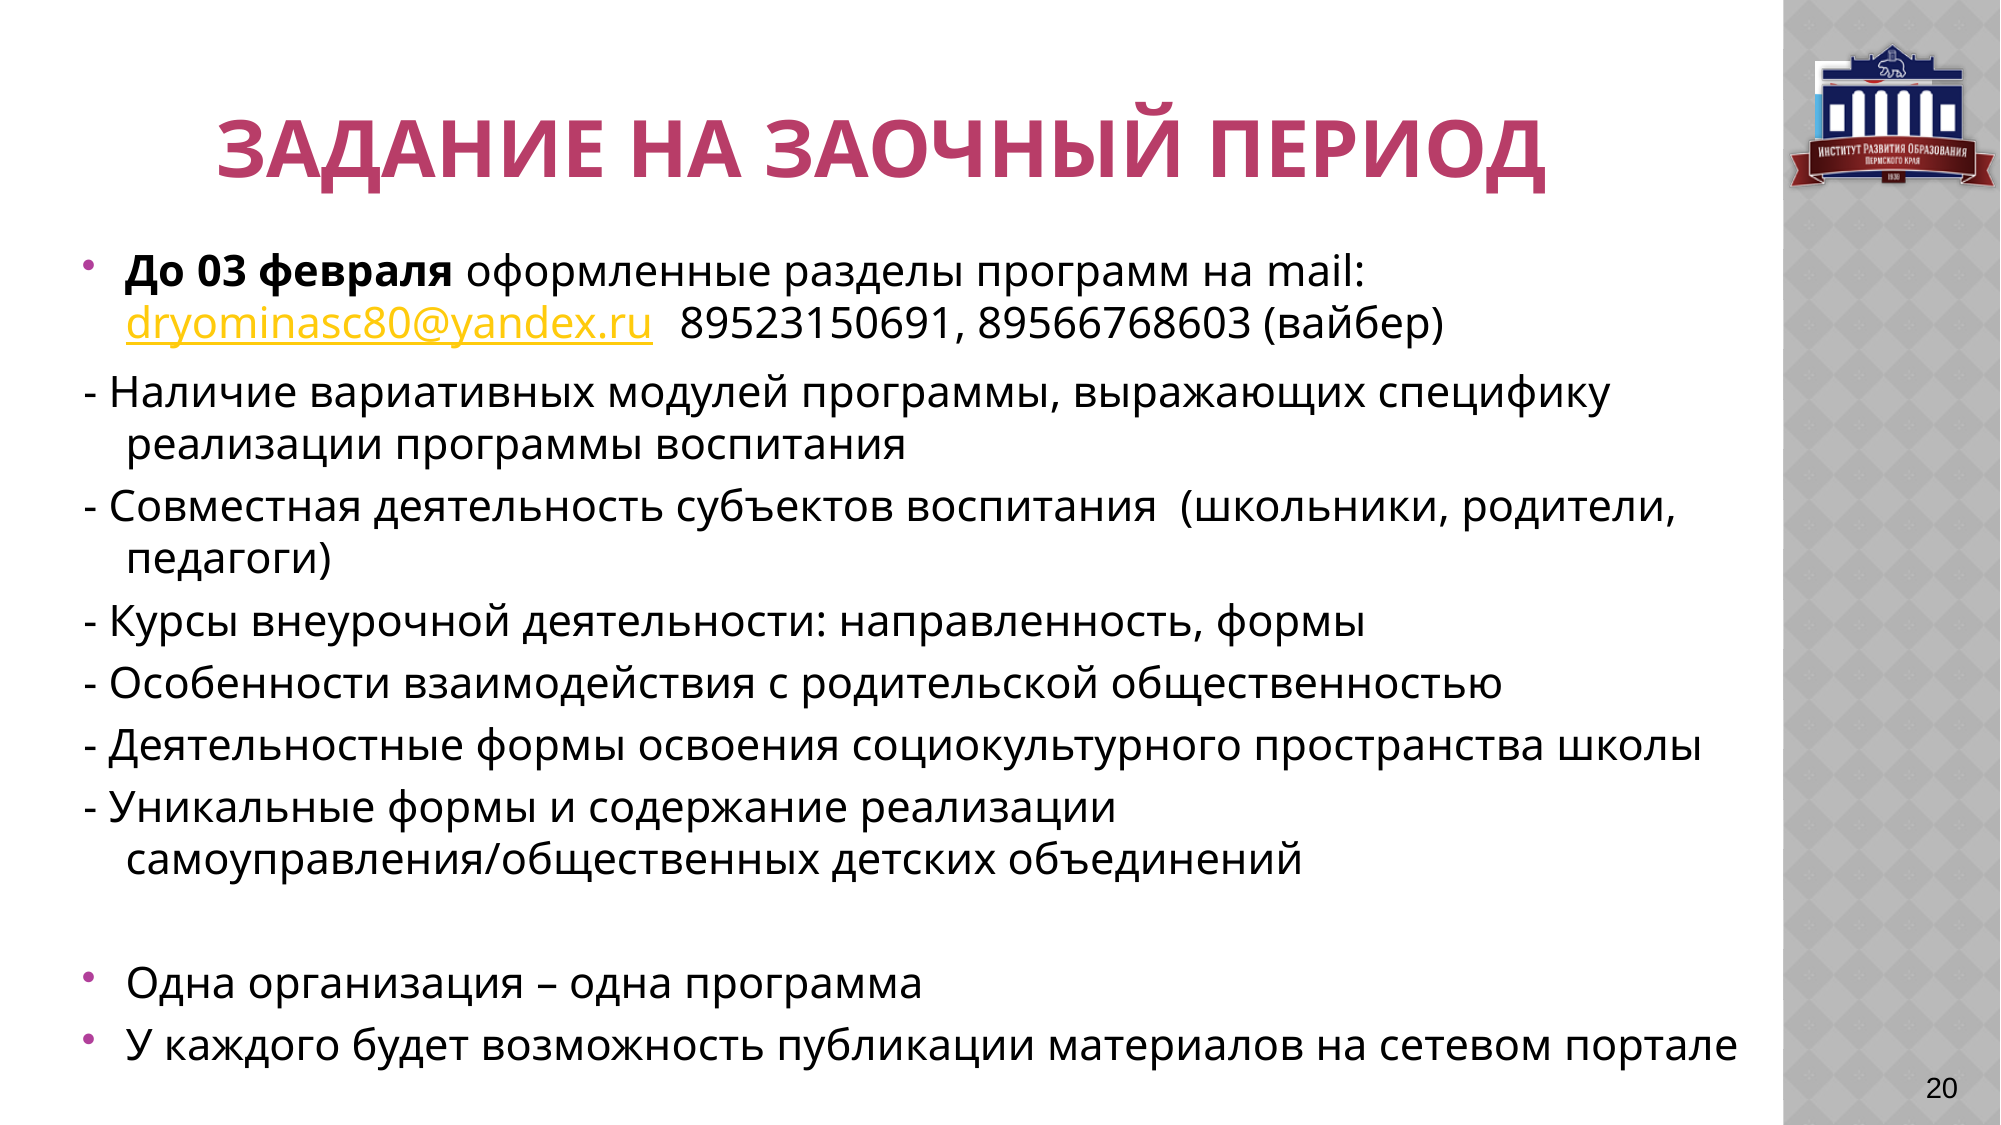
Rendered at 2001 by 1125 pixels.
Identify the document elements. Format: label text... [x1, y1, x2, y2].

picture [1784, 38, 2000, 194]
list До 03 февраля оформленные разделы программ на mail: dryominasc80@yandex.ru 89523150691, 89566768603 (вайбер) - Наличие вариативных модулей программы, выражающих специфику реализации программы воспитания - Совместная деятельность субъектов воспитания (школьники, родители, педагоги) - Курсы внеурочной деятельности: направленность, формы - Особенности взаимодействия с родительской общественностью - Деятельностные формы освоения социокультурного пространства школы - Уникальные формы и содержание реализации самоуправления/общественных детских объединений Одна организация – одна программа У каждого будет возможность публикации материалов на сетевом портале [68, 235, 1758, 1091]
title Задание на заочный период [99, 52, 1684, 193]
